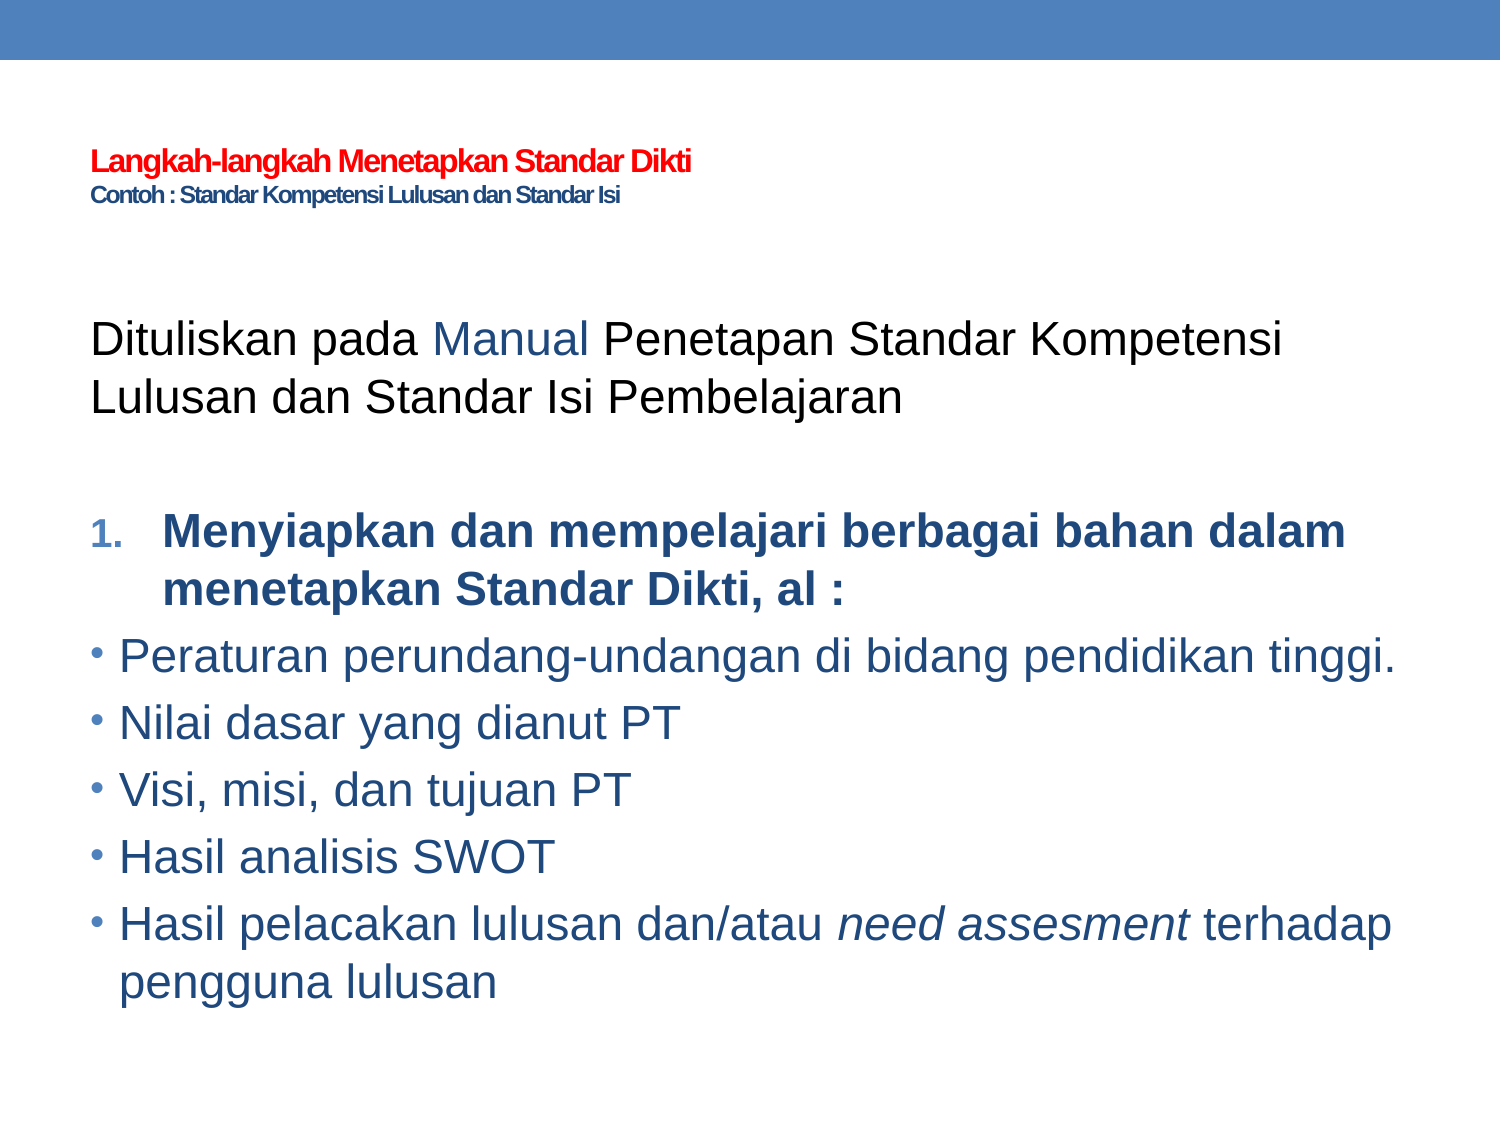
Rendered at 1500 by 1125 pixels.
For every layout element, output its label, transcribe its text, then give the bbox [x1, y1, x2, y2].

list Dituliskan pada Manual Penetapan Standar Kompetensi Lulusan dan Standar Isi Pembelajaran Menyiapkan dan mempelajari berbagai bahan dalam menetapkan Standar Dikti, al : Peraturan perundang-undangan di bidang pendidikan tinggi. Nilai dasar yang dianut PT Visi, misi, dan tujuan PT Hasil analisis SWOT Hasil pelacakan lulusan dan/atau need assesment terhadap pengguna lulusan [75, 299, 1425, 1050]
title Langkah-langkah Menetapkan Standar Dikti Contoh : Standar Kompetensi Lulusan dan Standar Isi [75, 87, 1425, 250]
